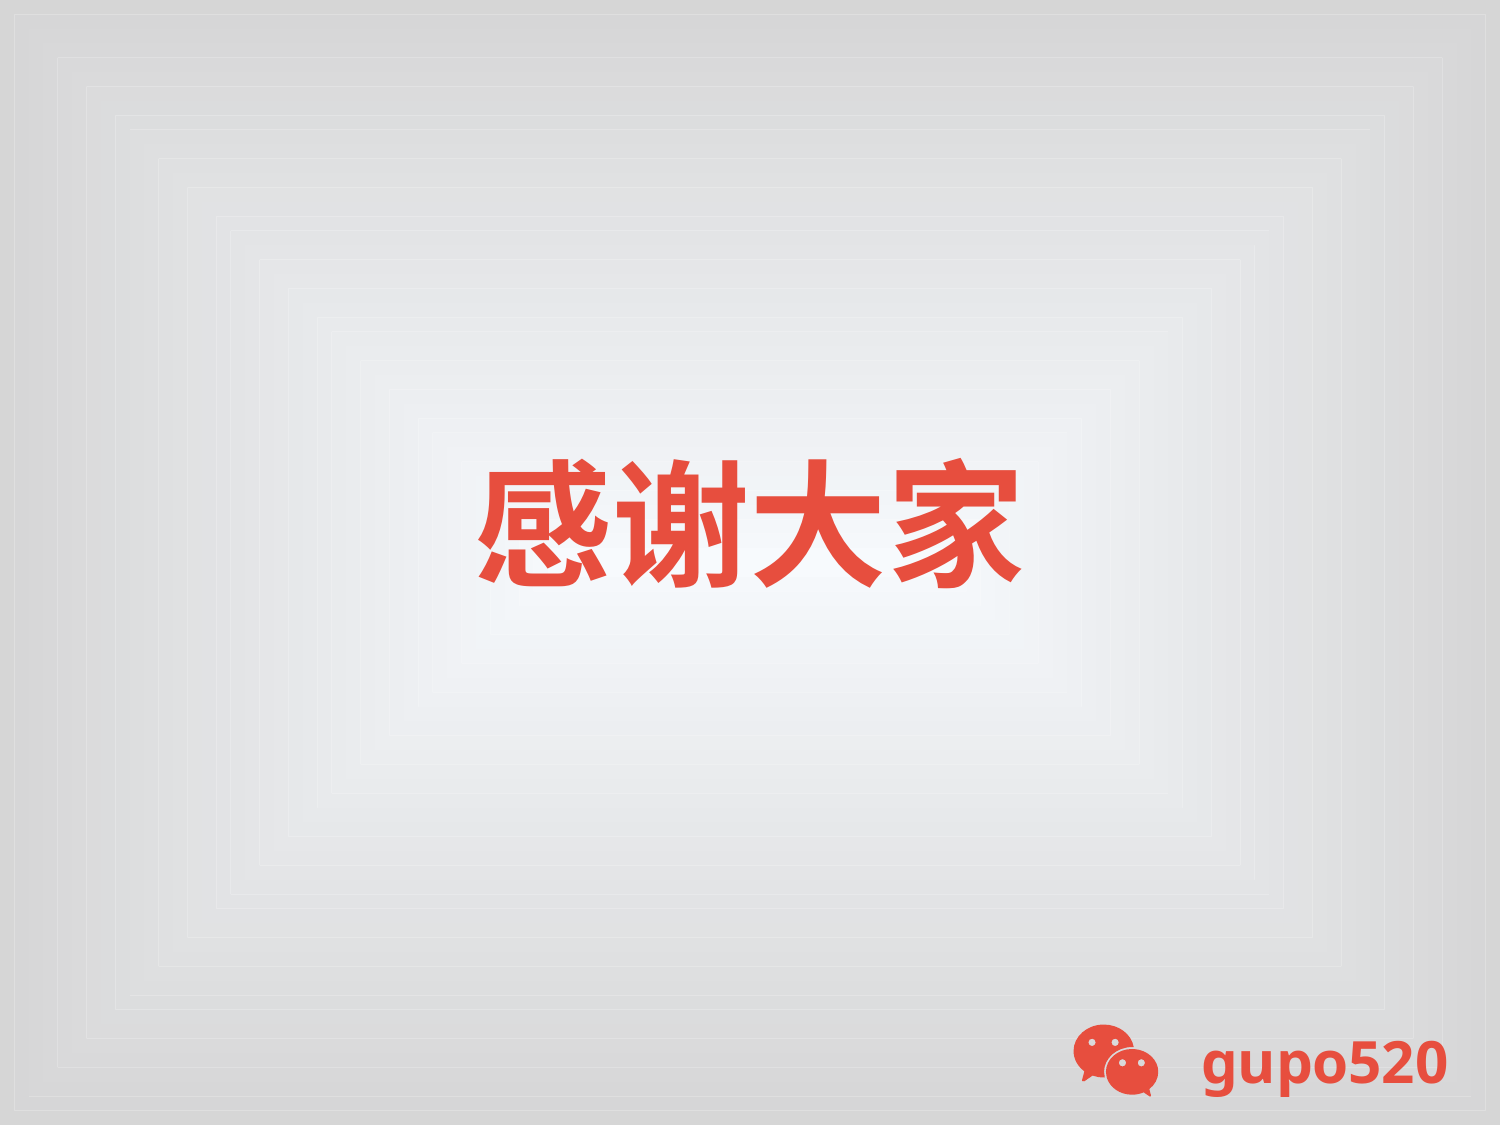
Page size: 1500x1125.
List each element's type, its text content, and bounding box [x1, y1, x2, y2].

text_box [1073, 1018, 1473, 1104]
text_box 感谢大家 [301, 431, 1199, 612]
